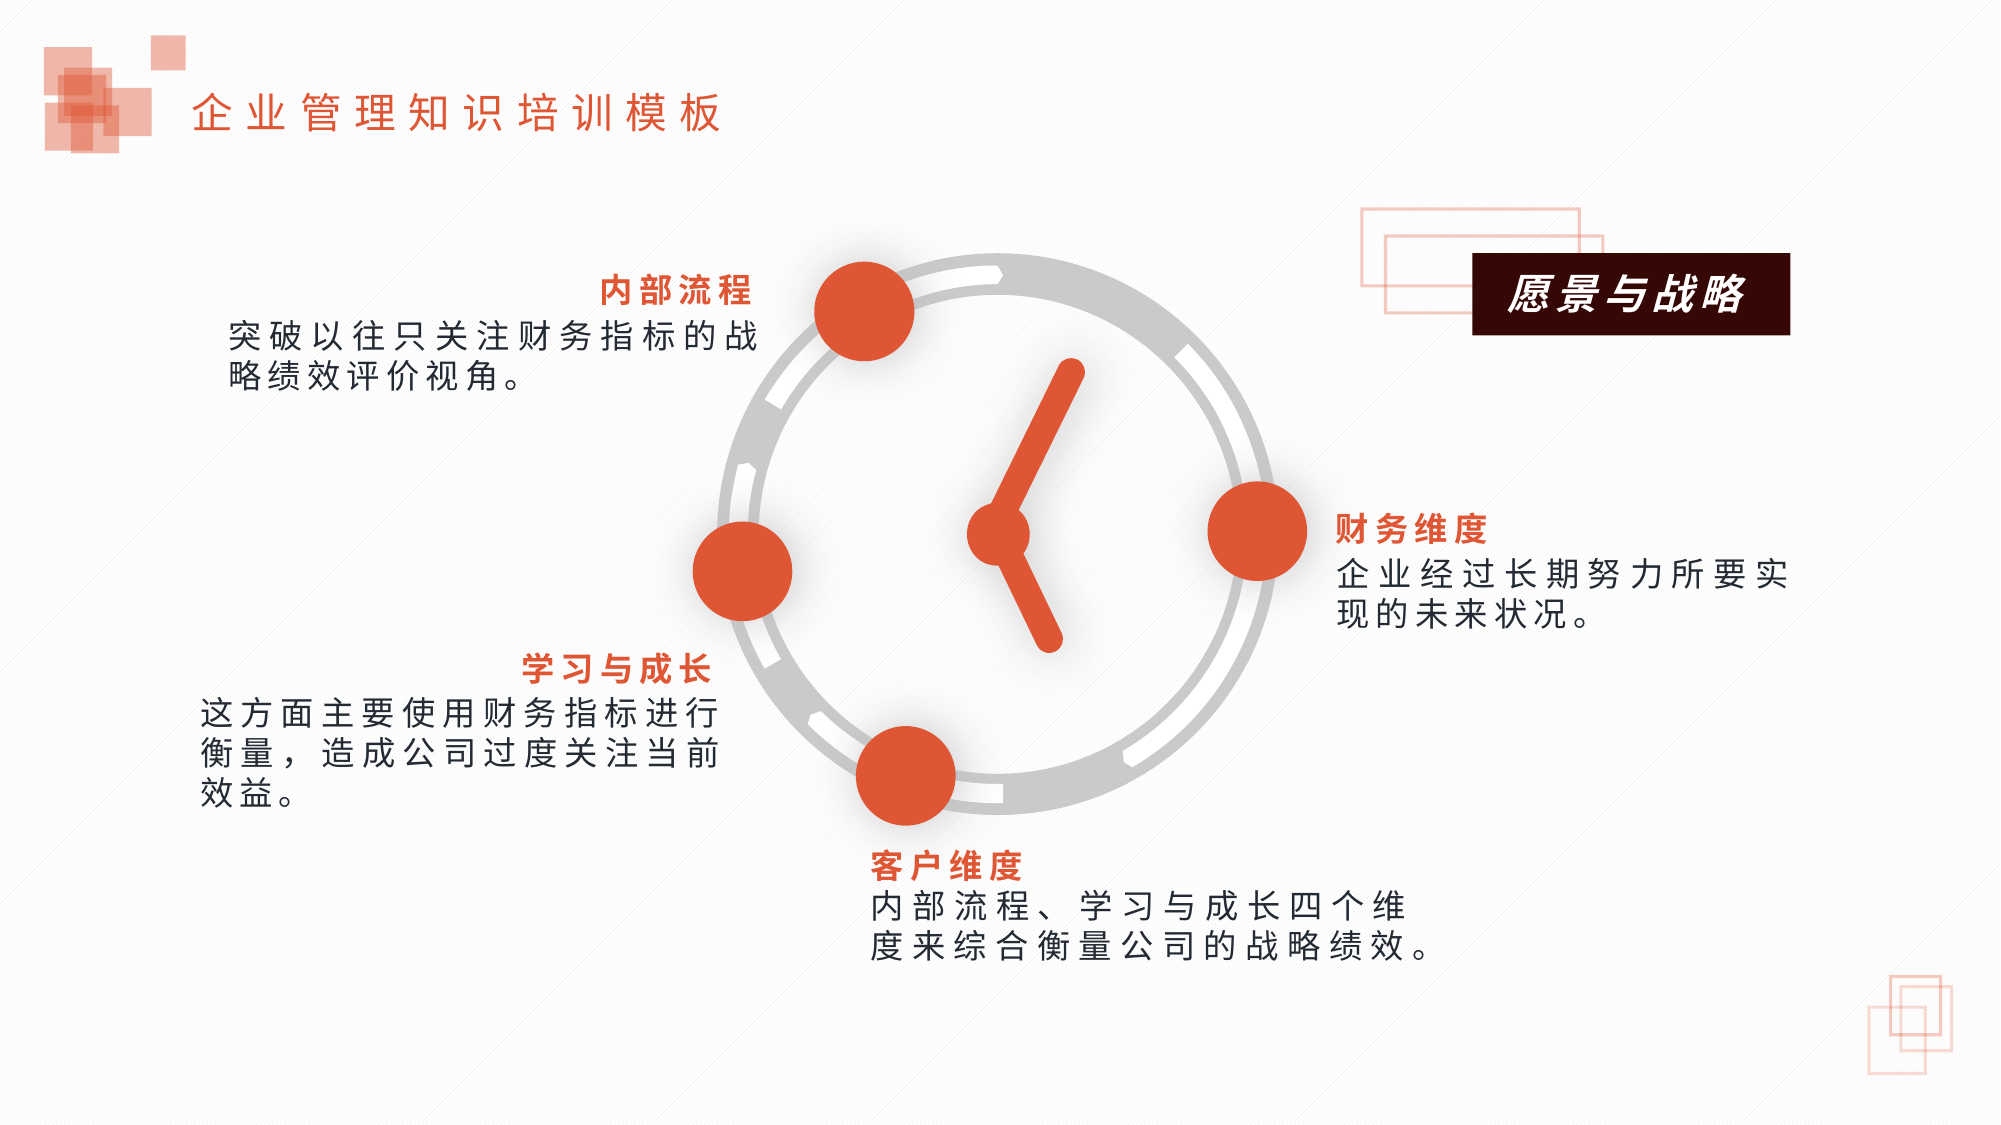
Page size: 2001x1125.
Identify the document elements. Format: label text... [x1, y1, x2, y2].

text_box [692, 253, 1308, 826]
text_box 突破以往只关注财务指标的战略绩效评价视角。 [213, 307, 692, 403]
text_box 内部流程、学习与成长四个维度来综合衡量公司的战略绩效。 [855, 877, 1428, 973]
text_box 内部流程 [585, 254, 692, 307]
text_box 财务维度 [1320, 492, 1517, 556]
text_box 学习与成长 [506, 632, 692, 684]
text_box 客户维度 [855, 830, 1052, 877]
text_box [1472, 253, 1811, 336]
text_box [1361, 208, 1580, 287]
text_box [1384, 235, 1604, 314]
text_box 这方面主要使用财务指标进行衡量，造成公司过度关注当前效益。 [185, 684, 692, 820]
text_box 企业经过长期努力所要实现的未来状况。 [1321, 546, 1811, 641]
